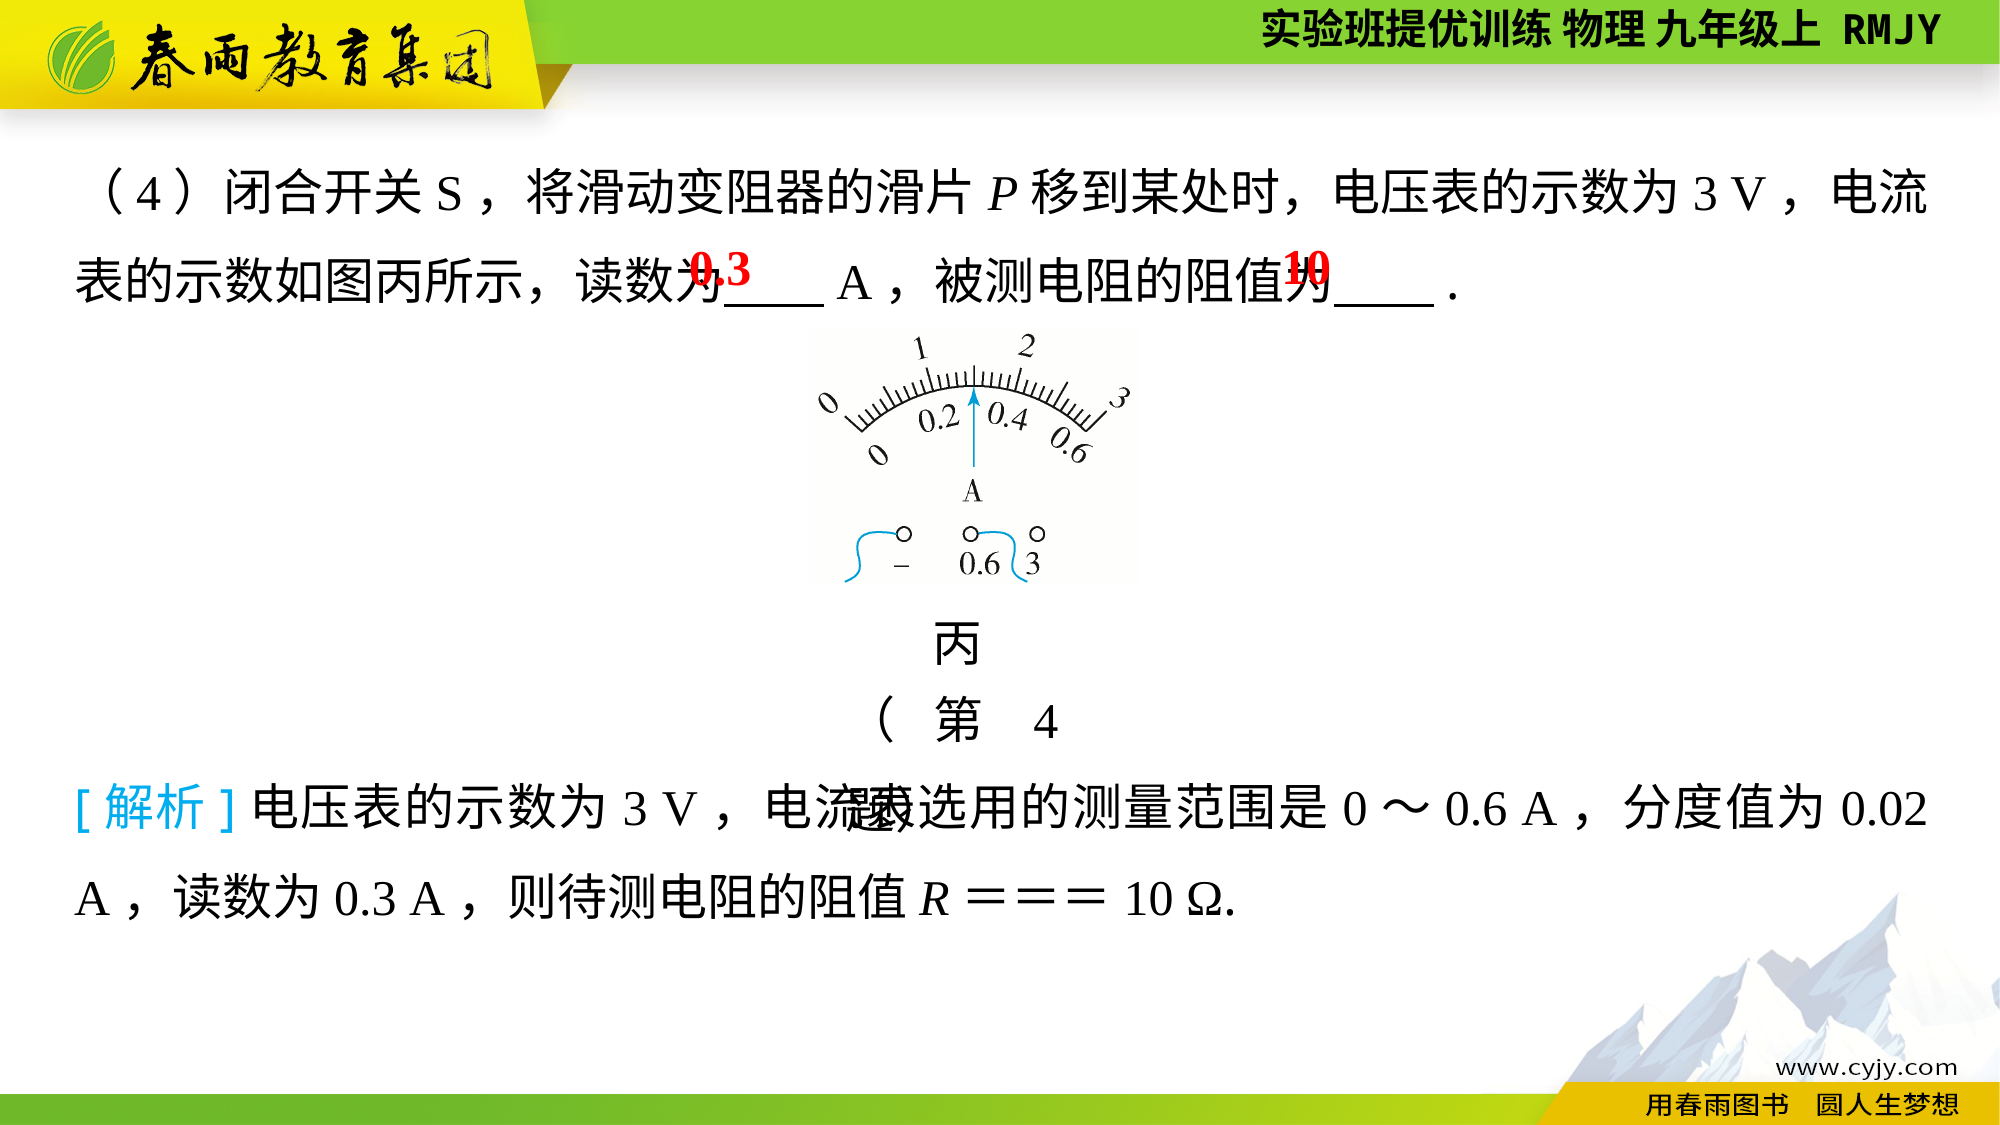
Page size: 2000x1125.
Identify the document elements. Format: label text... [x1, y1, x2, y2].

text_box 0.3 [674, 228, 829, 304]
text_box （第4题） [830, 651, 1085, 757]
list （4）闭合开关S，将滑动变阻器的滑片P移到某处时，电压表的示数为3 V，电流表的示数如图丙所示，读数为 A，被测电阻的阻值为 . [59, 122, 1944, 308]
picture [0, 0, 2000, 1125]
text_box 10 [1266, 227, 1409, 303]
text_box 丙 [917, 593, 998, 651]
